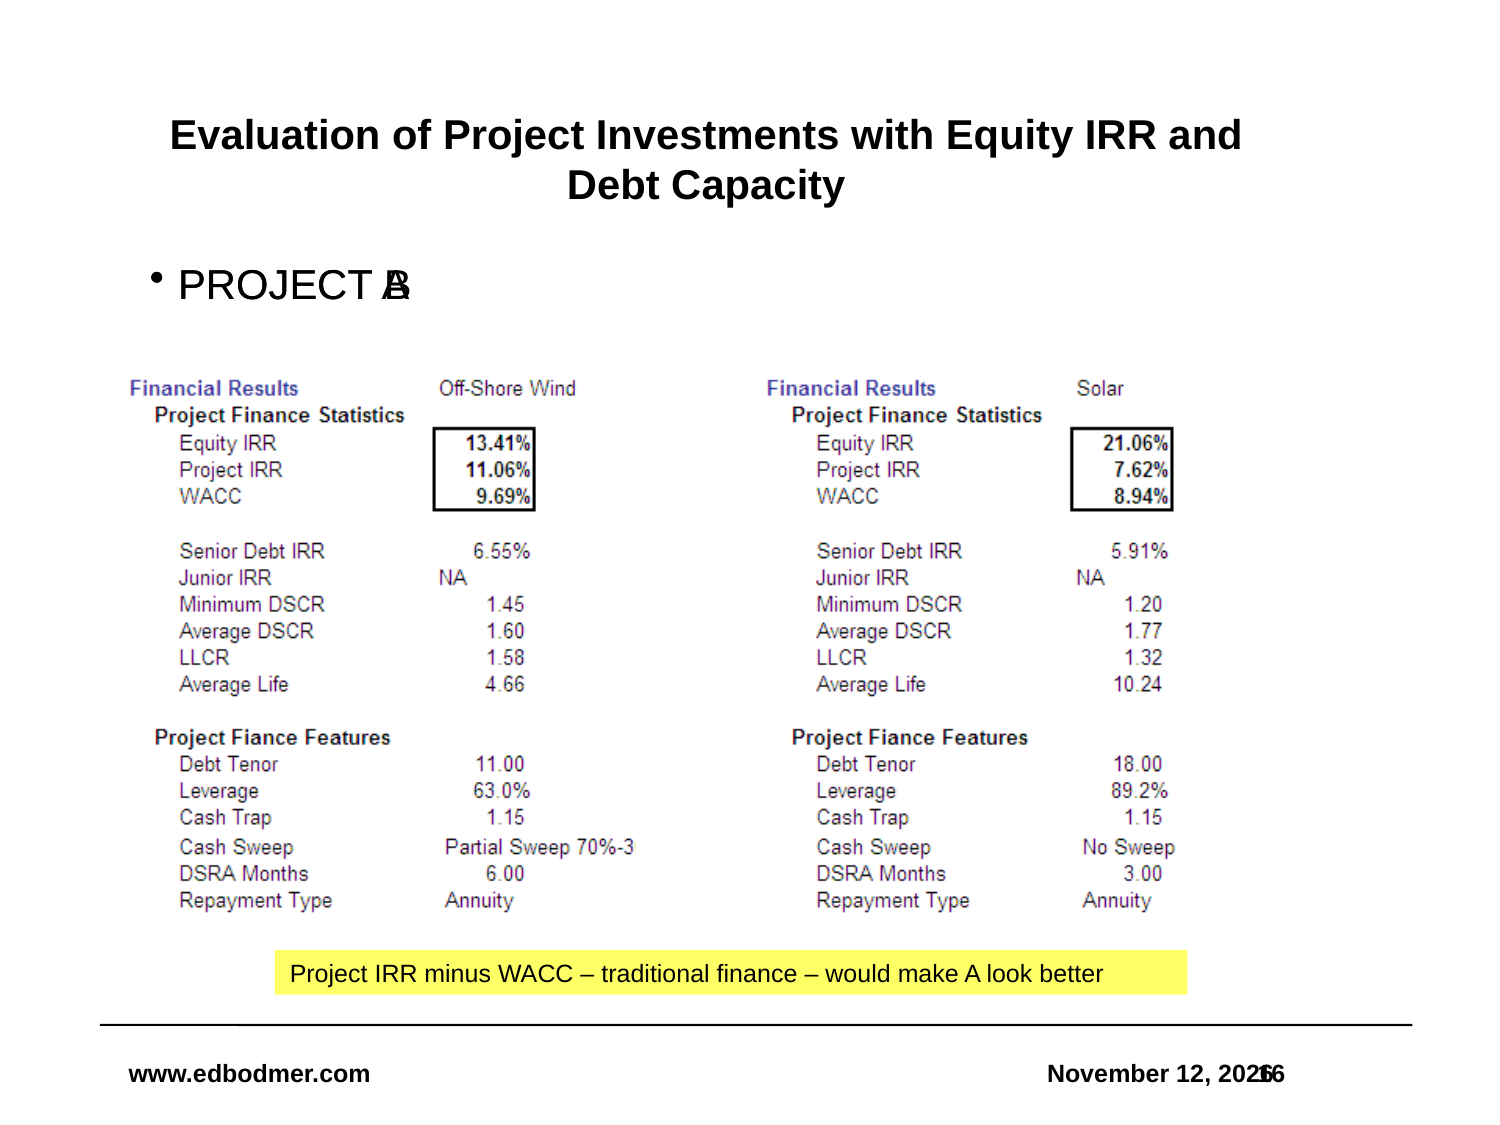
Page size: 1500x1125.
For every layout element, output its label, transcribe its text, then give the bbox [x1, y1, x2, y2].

picture [737, 374, 1274, 915]
list PROJECT B [124, 249, 1376, 1001]
text_box Project IRR minus WACC – traditional finance – would make A look better [274, 950, 1188, 995]
picture [124, 374, 637, 915]
title Evaluation of Project Investments with Equity IRR and Debt Capacity [124, 99, 1288, 226]
